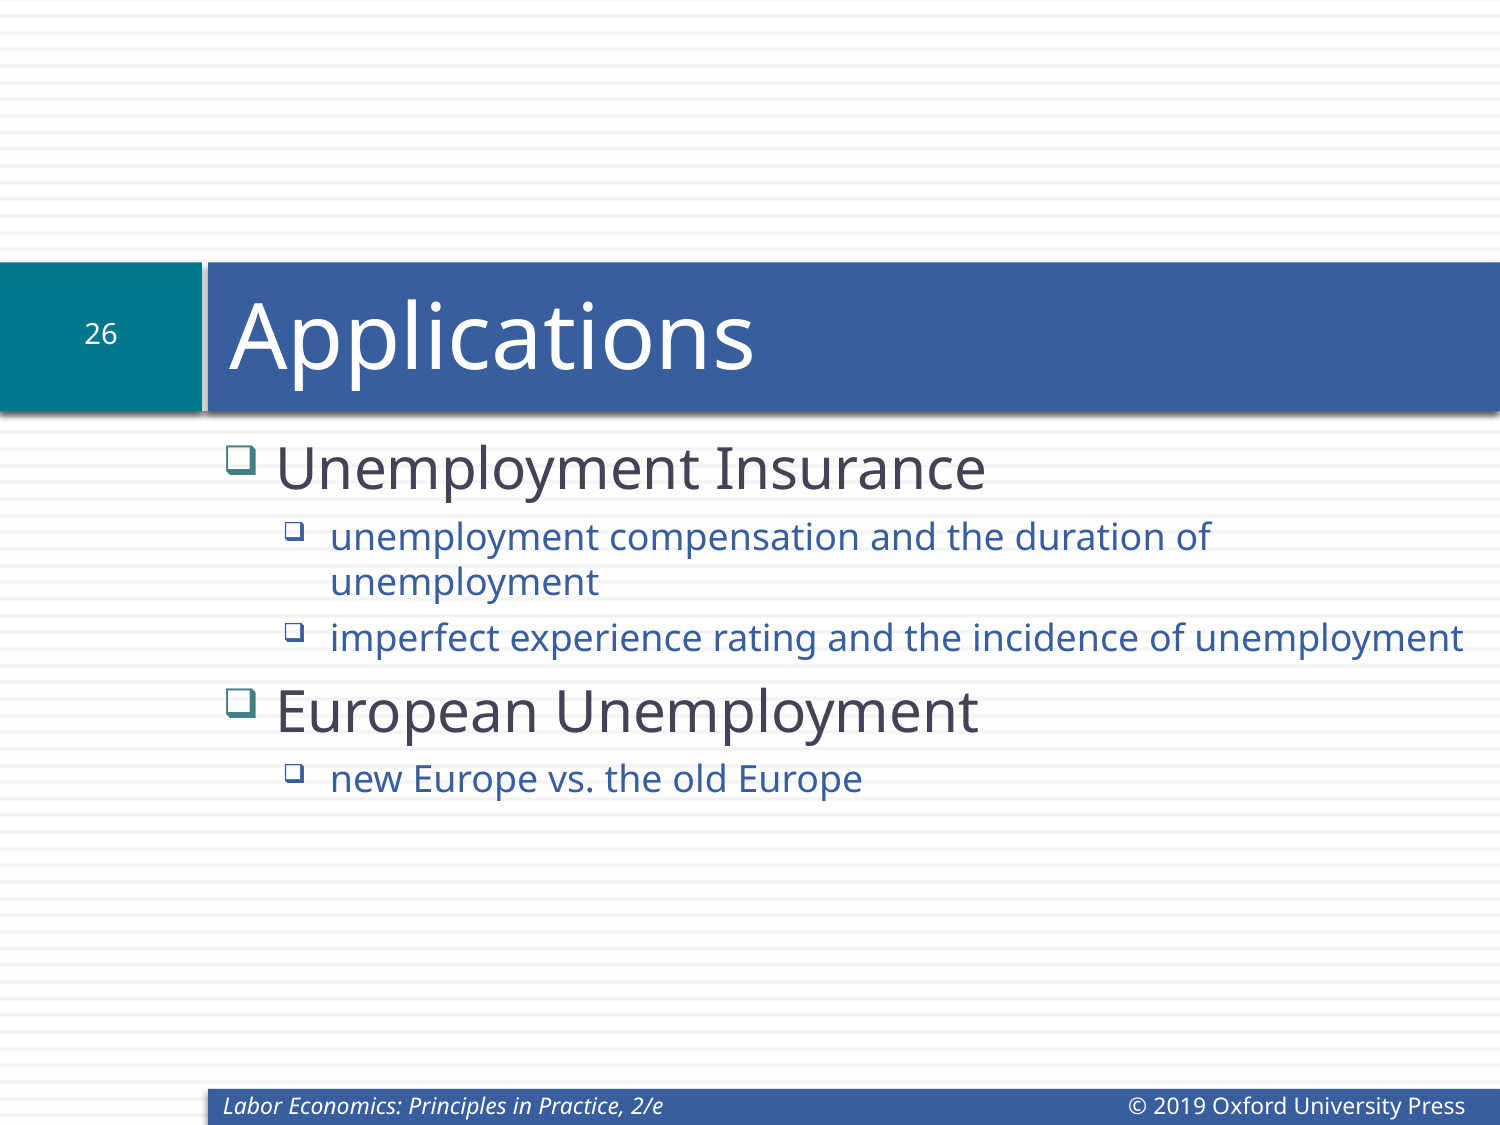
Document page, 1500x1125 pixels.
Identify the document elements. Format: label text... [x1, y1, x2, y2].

slide_number Labor Economics: Principles in Practice, 2/e [208, 1090, 756, 1125]
slide_number 25 [0, 260, 202, 410]
list Unemployment Insurance unemployment compensation and the duration of unemployment imperfect experience rating and the incidence of unemployment European Unemployment new Europe vs. the old Europe [208, 423, 1484, 1084]
title Applications [214, 262, 1489, 412]
footer © 2019 Oxford University Press [835, 1090, 1481, 1125]
